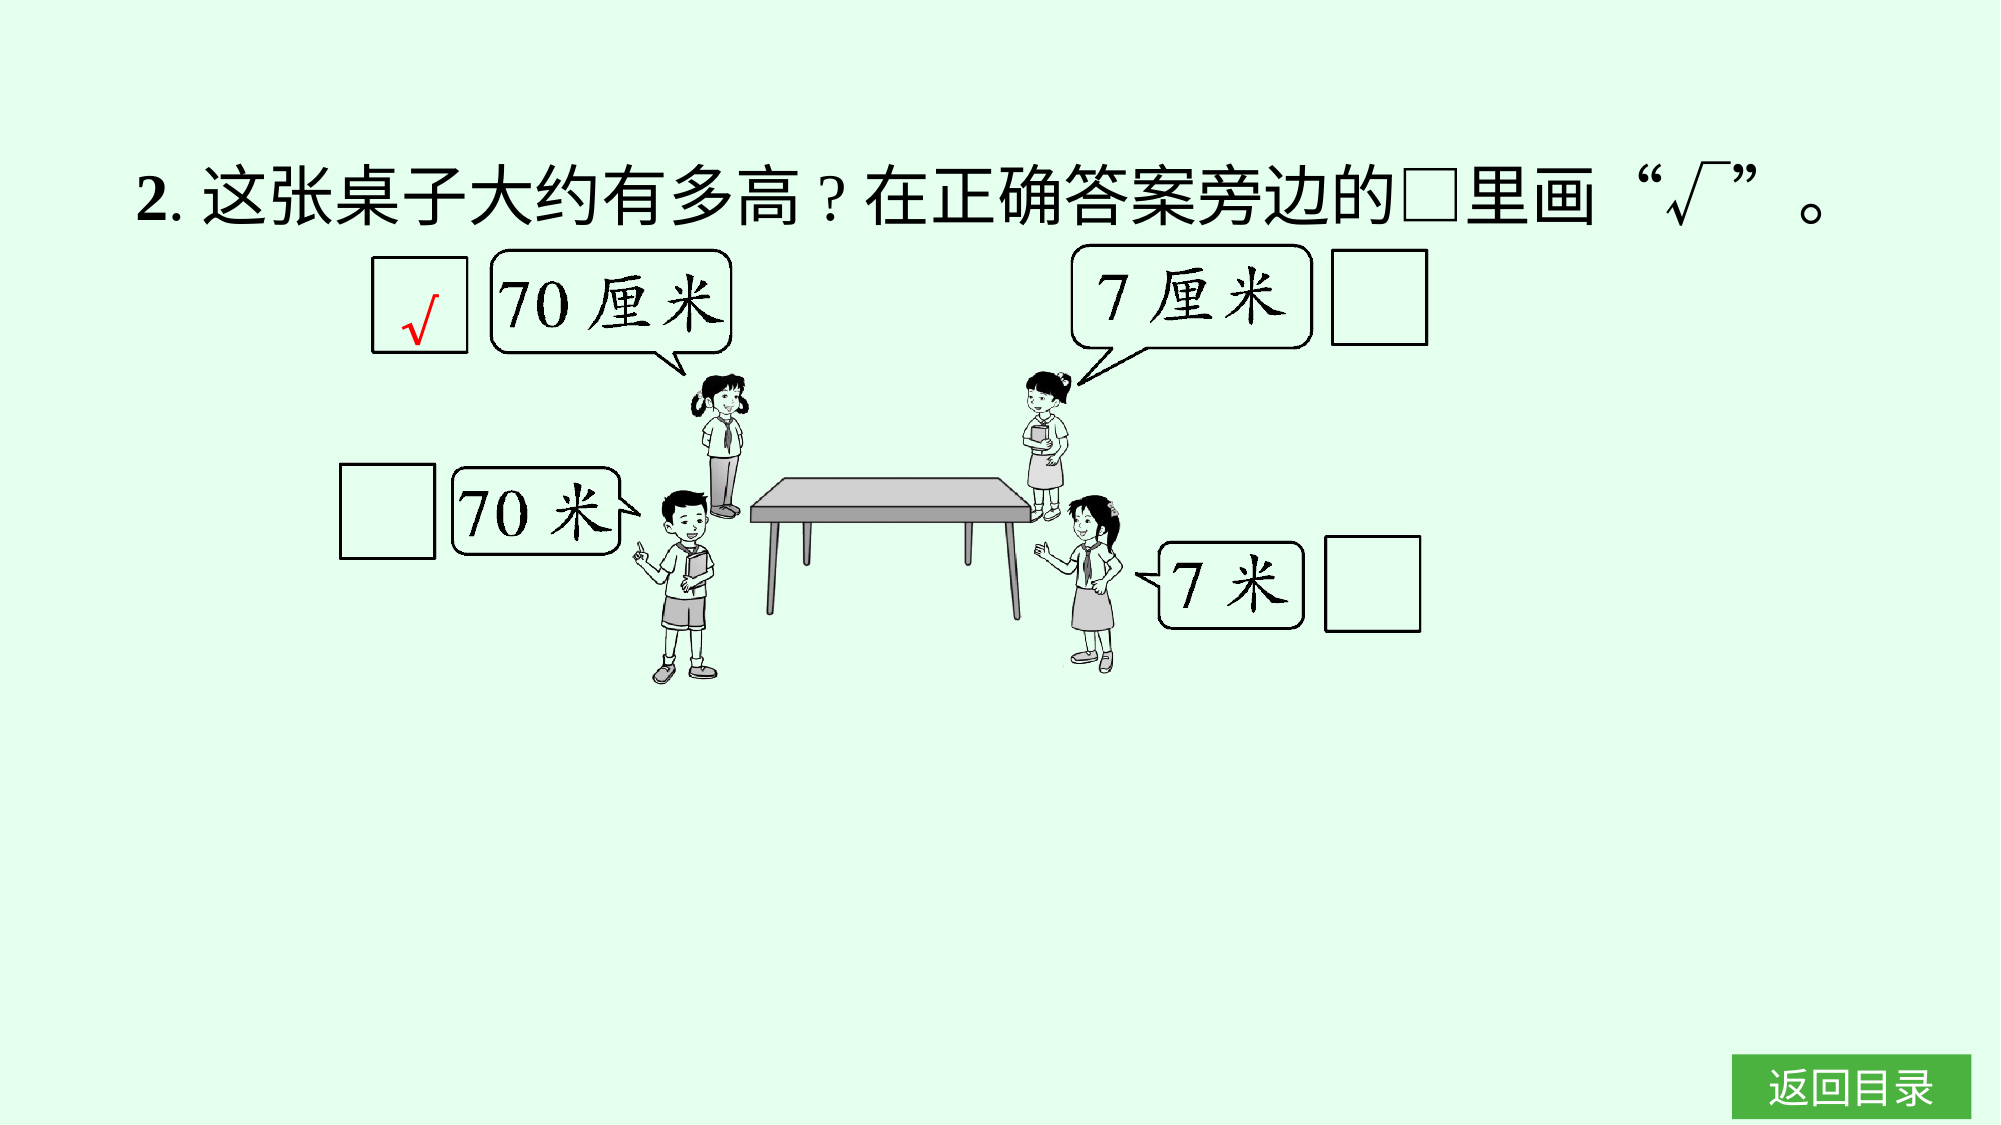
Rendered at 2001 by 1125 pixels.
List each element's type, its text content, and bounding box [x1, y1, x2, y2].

picture [337, 242, 1432, 693]
text_box 2.这张桌子大约有多高?在正确答案旁边的□里画“√”。 [120, 130, 1880, 241]
